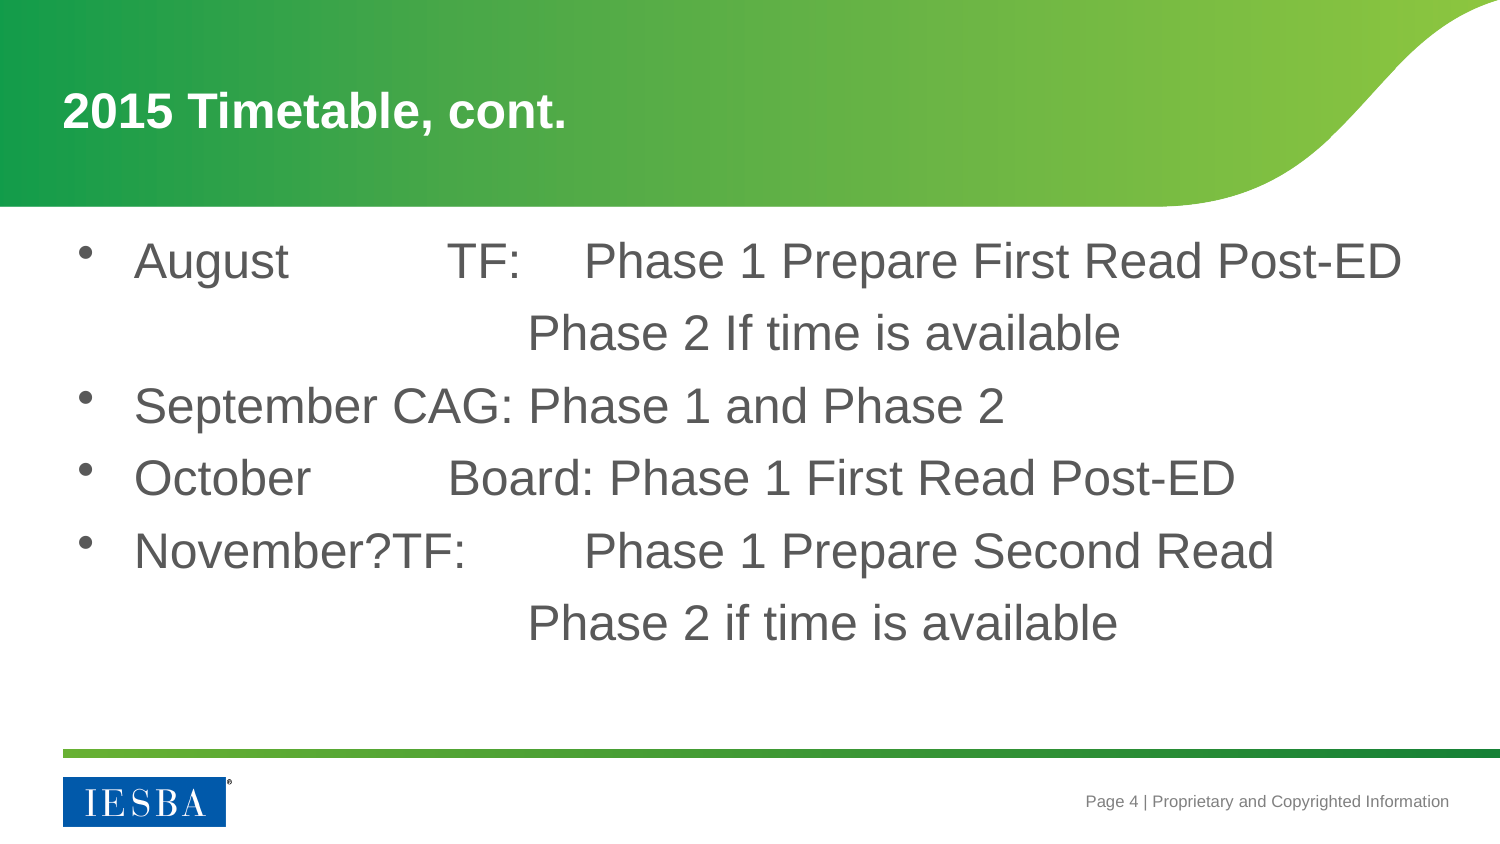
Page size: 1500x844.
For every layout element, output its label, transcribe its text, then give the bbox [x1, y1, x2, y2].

picture [0, 0, 1500, 207]
list August TF: Phase 1 Prepare First Read Post-ED Phase 2 If time is available September CAG: Phase 1 and Phase 2 October Board: Phase 1 First Read Post-ED November?TF: Phase 1 Prepare Second Read Phase 2 if time is available [62, 220, 1450, 724]
picture [63, 777, 232, 827]
title 2015 Timetable, cont. [62, 75, 1300, 142]
